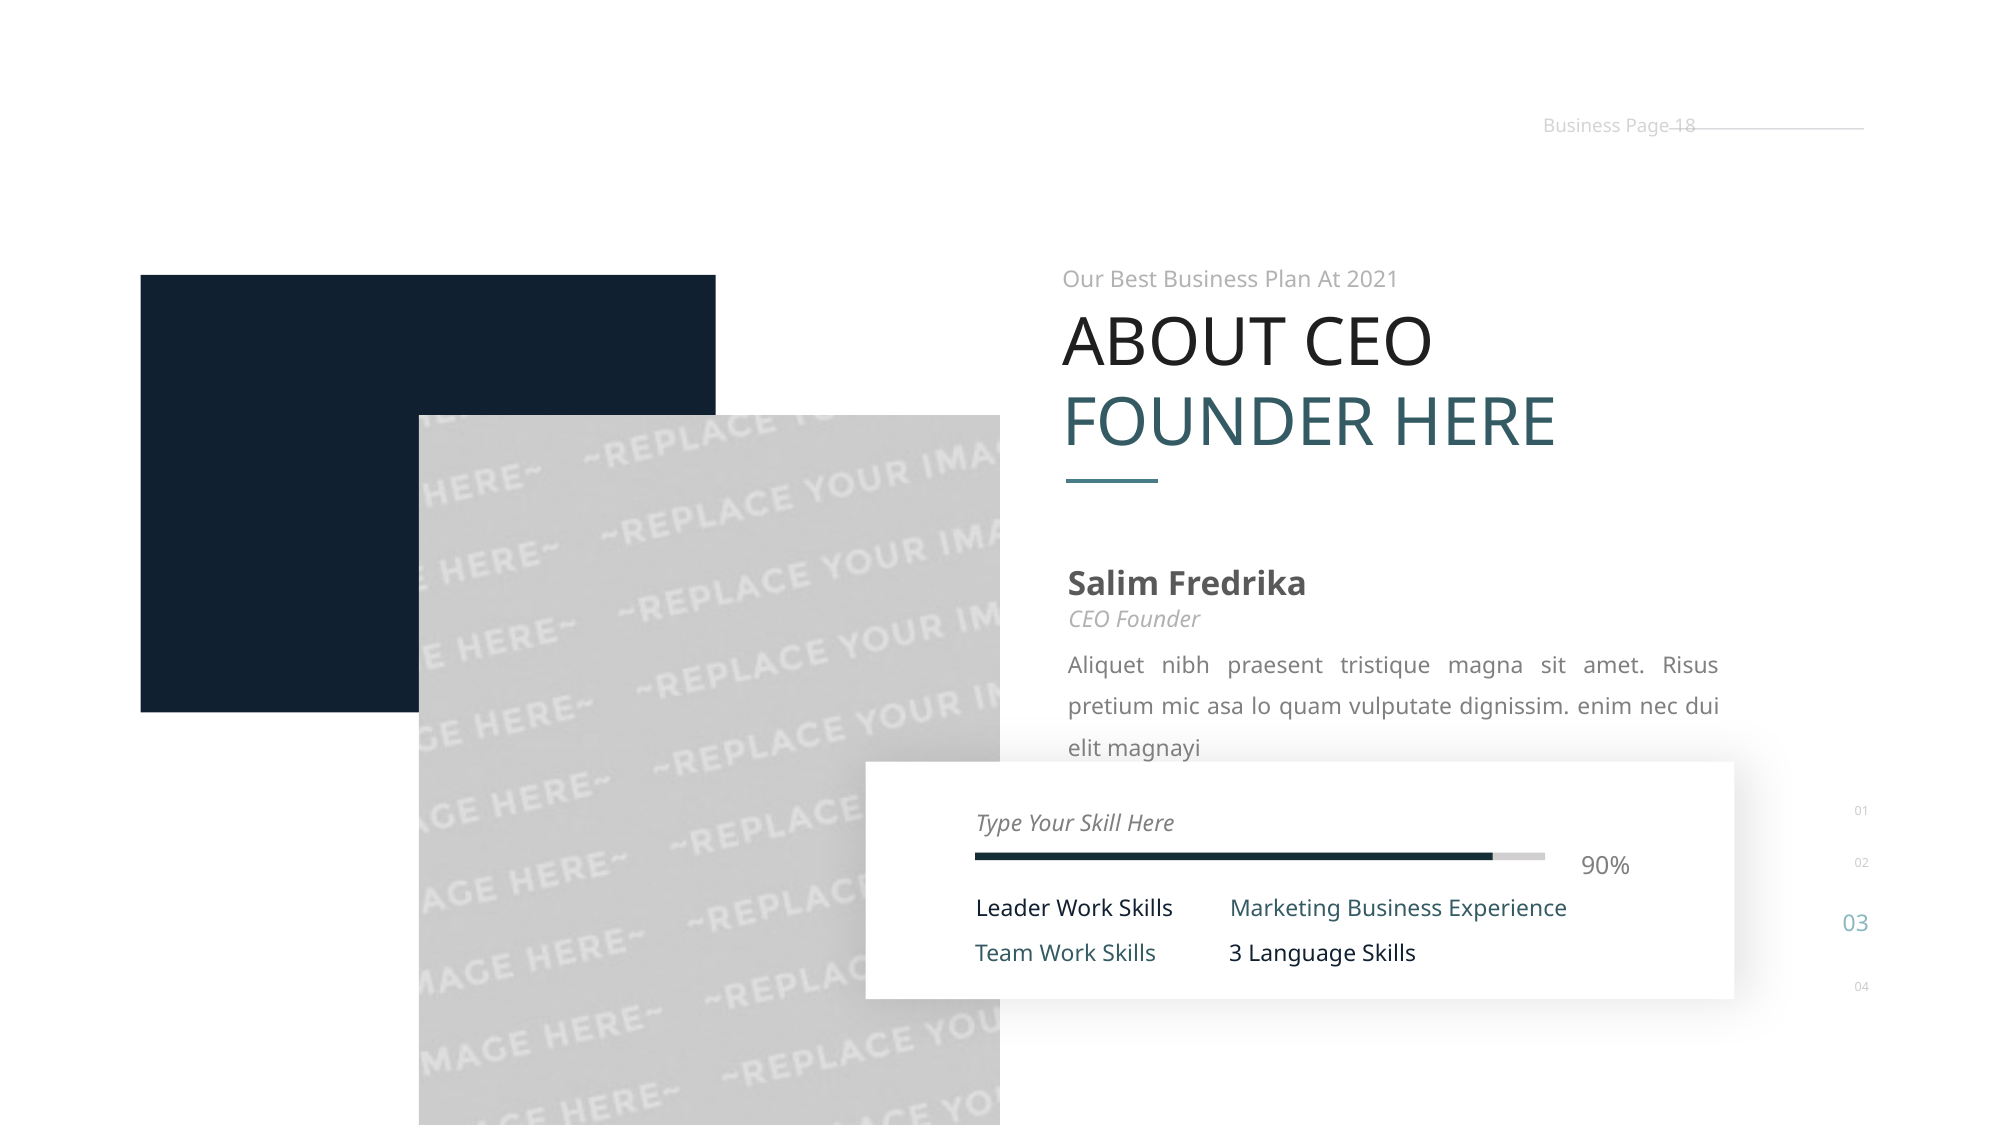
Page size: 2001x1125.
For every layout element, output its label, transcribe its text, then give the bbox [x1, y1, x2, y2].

text_box Aliquet nibh praesent tristique magna sit amet. Risus pretium mic asa lo quam vulputate dignissim. enim nec dui elit magnayi [1053, 629, 1735, 769]
text_box Our Best Business Plan At 2021 [1047, 257, 1415, 300]
text_box 3 Language Skills [1229, 924, 1442, 966]
text_box Team Work Skills [1001, 924, 1188, 966]
text_box Marketing Business Experience [1230, 880, 1594, 922]
text_box [1001, 852, 1494, 861]
text_box CEO Founder [1053, 583, 1448, 640]
text_box [140, 274, 717, 713]
text_box ABOUT CEO FOUNDER HERE [1047, 291, 1687, 467]
text_box Type Your Skill Here [1001, 795, 1292, 837]
text_box Business Page 18 [1457, 106, 1711, 147]
text_box [1494, 852, 1546, 861]
text_box [1001, 761, 1735, 1000]
text_box 90% [1581, 834, 1669, 880]
picture [418, 415, 1001, 1125]
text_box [1827, 795, 1884, 1002]
text_box Salim Fredrika [1053, 535, 1474, 610]
text_box Leader Work Skills [1001, 880, 1188, 922]
